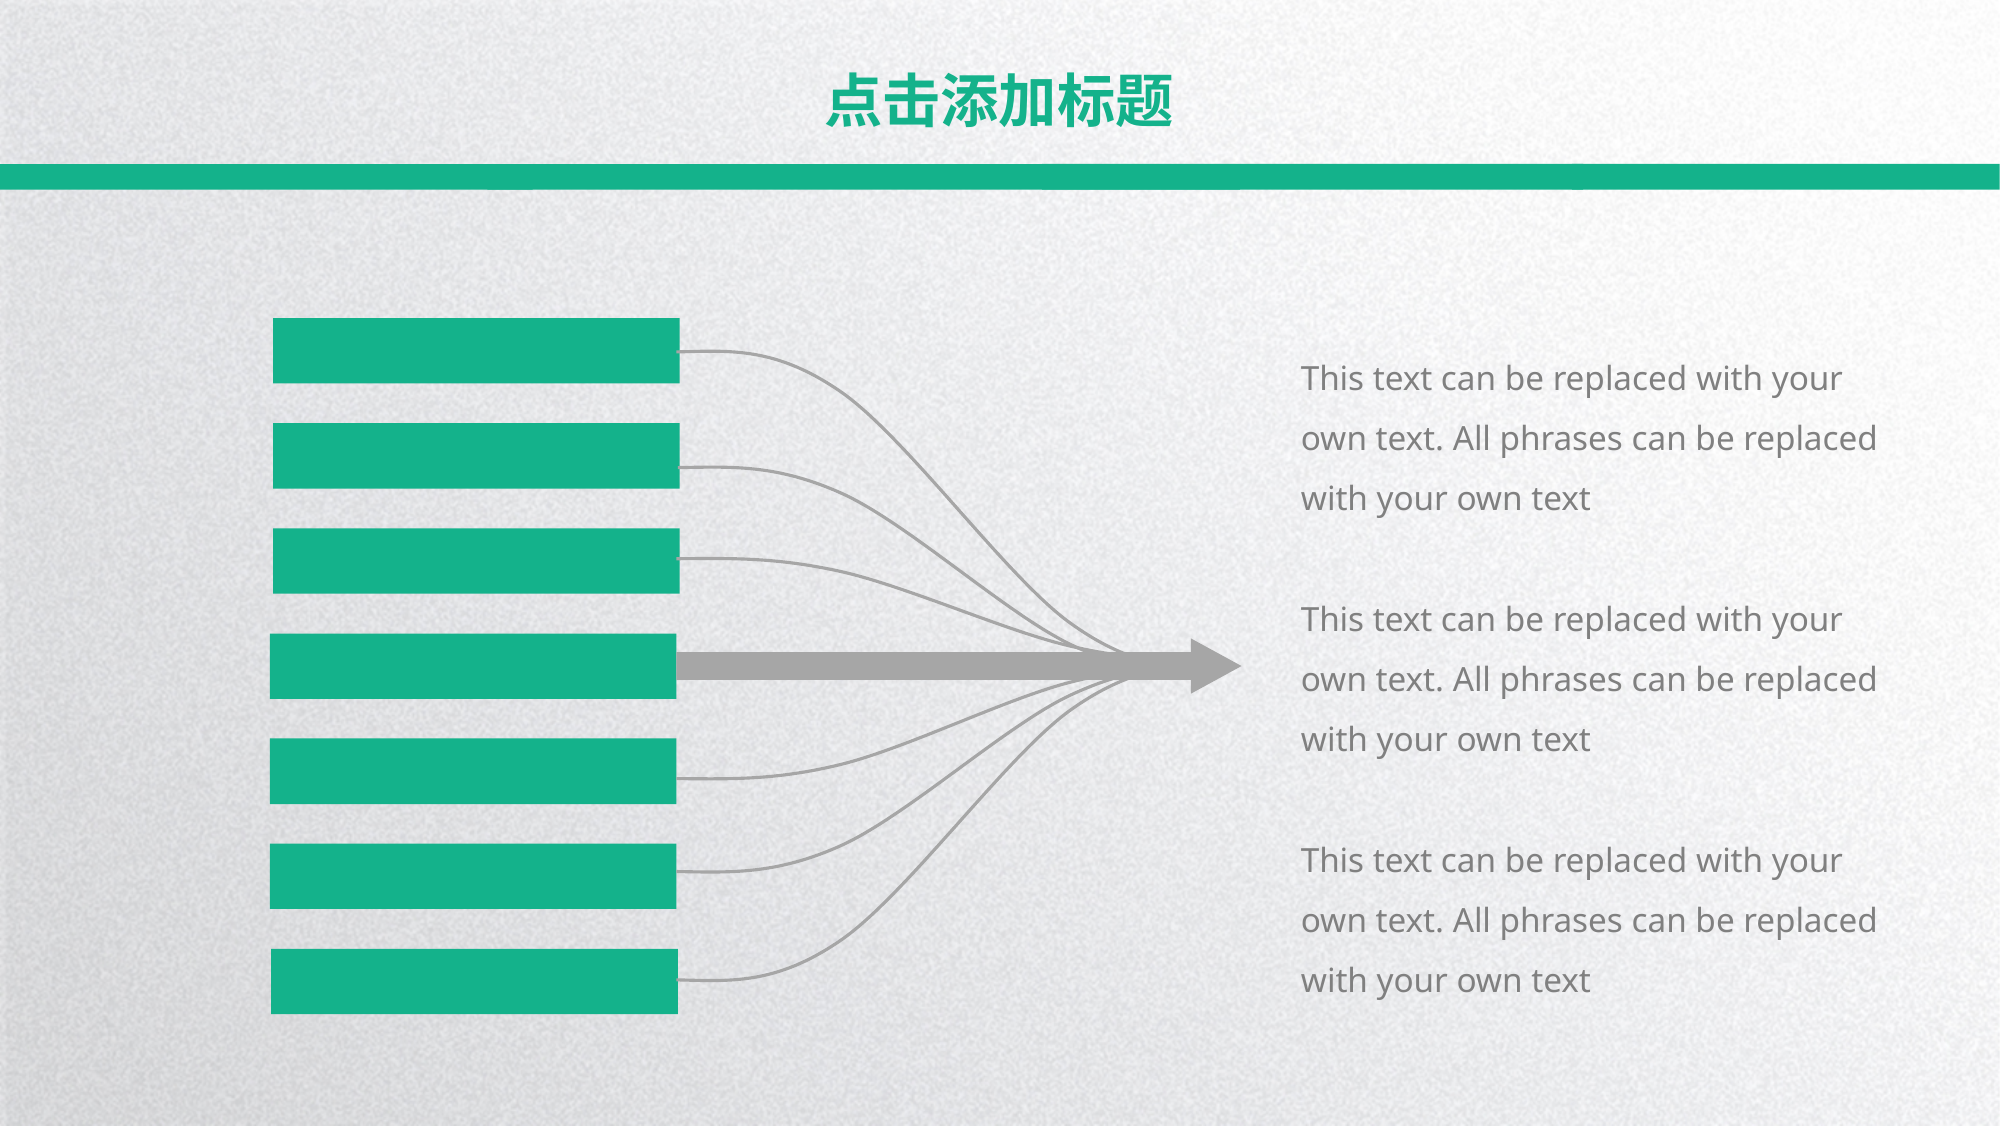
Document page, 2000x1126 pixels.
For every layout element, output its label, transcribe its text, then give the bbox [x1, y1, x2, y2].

text_box [270, 948, 679, 1015]
text_box [272, 422, 681, 490]
text_box [269, 843, 677, 910]
text_box [677, 466, 1152, 646]
text_box [676, 681, 1189, 982]
text_box This text can be replaced with your own text. All phrases can be replaced with your own text [1285, 329, 1897, 524]
text_box 点击添加标题 [416, 57, 1581, 188]
text_box [676, 350, 1189, 651]
text_box [1571, 163, 2000, 190]
text_box [0, 164, 487, 190]
text_box This text can be replaced with your own text. All phrases can be replaced with your own text [1285, 570, 1897, 766]
text_box [269, 737, 677, 805]
picture [0, 190, 2000, 1126]
picture [0, 0, 2000, 164]
text_box [269, 633, 677, 700]
text_box [675, 636, 1244, 696]
text_box [272, 527, 681, 595]
text_box [676, 557, 1174, 651]
text_box [676, 681, 1186, 874]
text_box [676, 681, 1154, 780]
text_box [272, 317, 681, 384]
text_box This text can be replaced with your own text. All phrases can be replaced with your own text [1285, 812, 1897, 1007]
